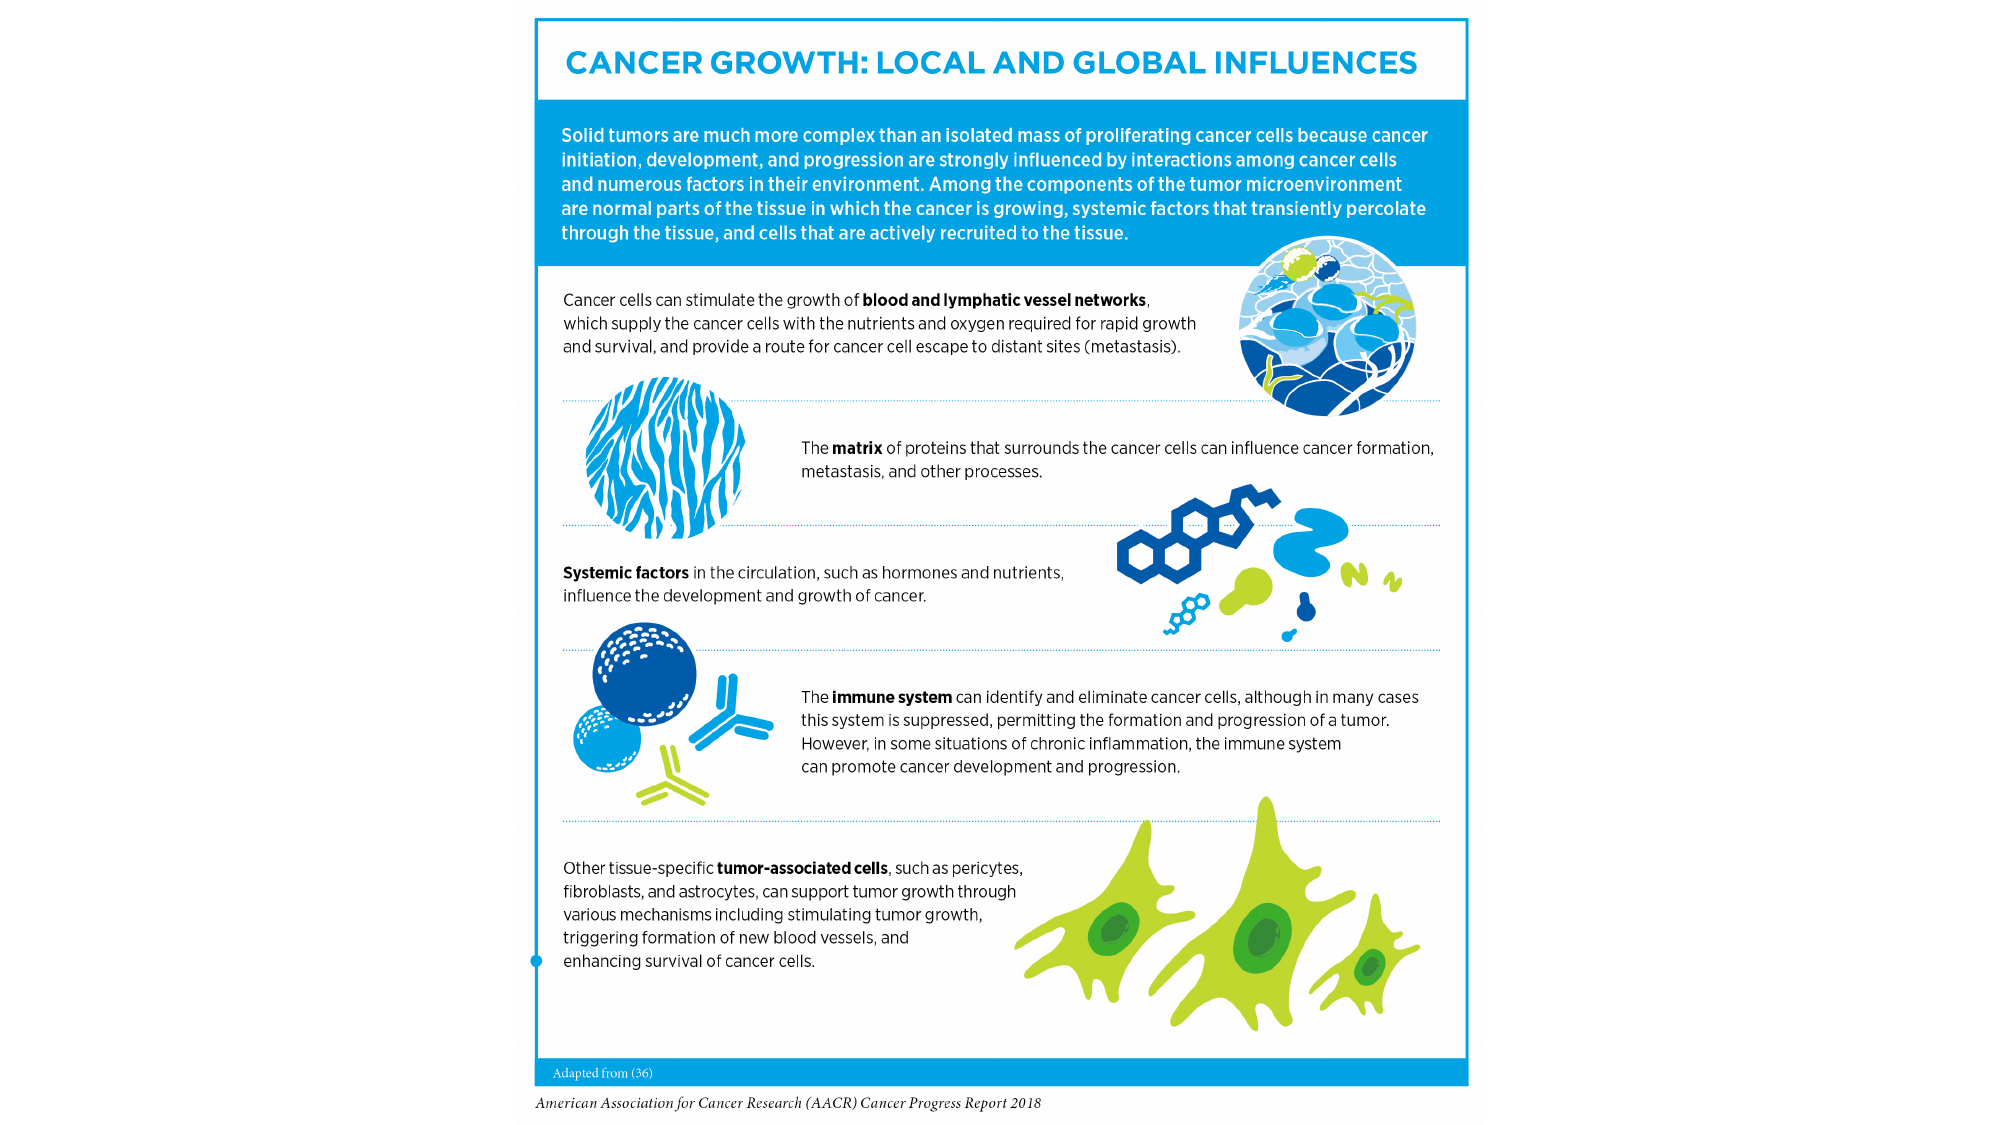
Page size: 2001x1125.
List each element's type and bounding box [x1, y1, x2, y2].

picture [516, 0, 1484, 1125]
